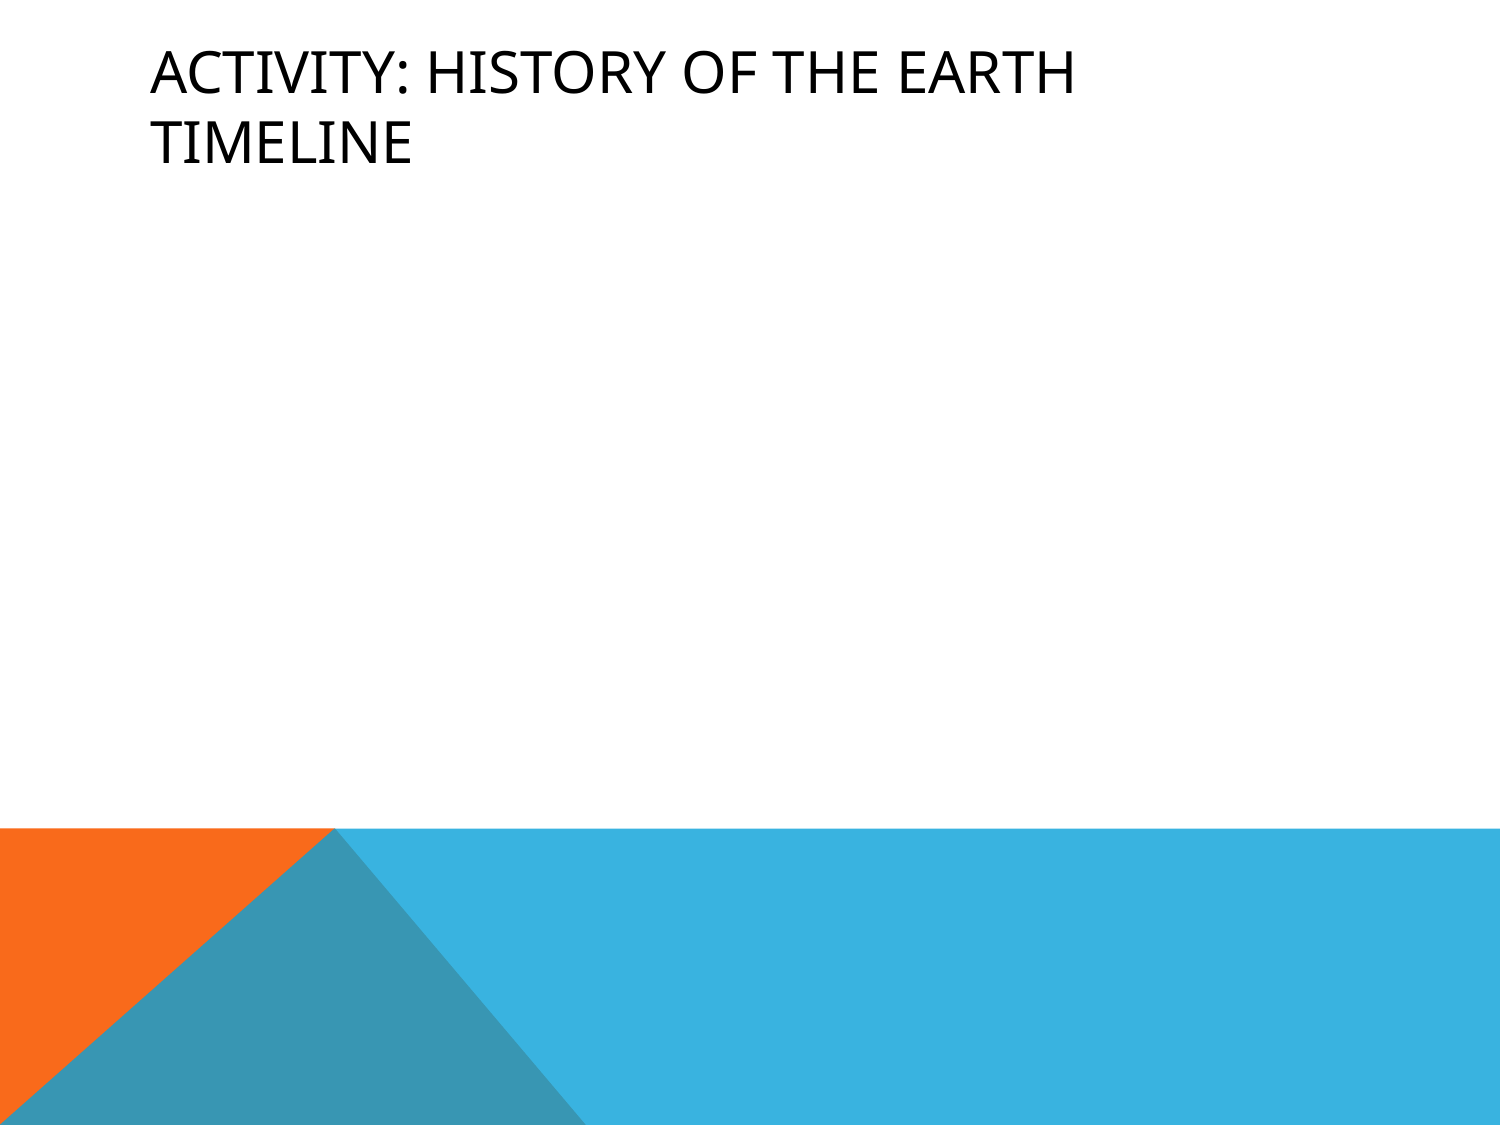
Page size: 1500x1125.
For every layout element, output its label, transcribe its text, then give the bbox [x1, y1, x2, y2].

title Activity: History of the Earth Timeline [135, 60, 1369, 150]
